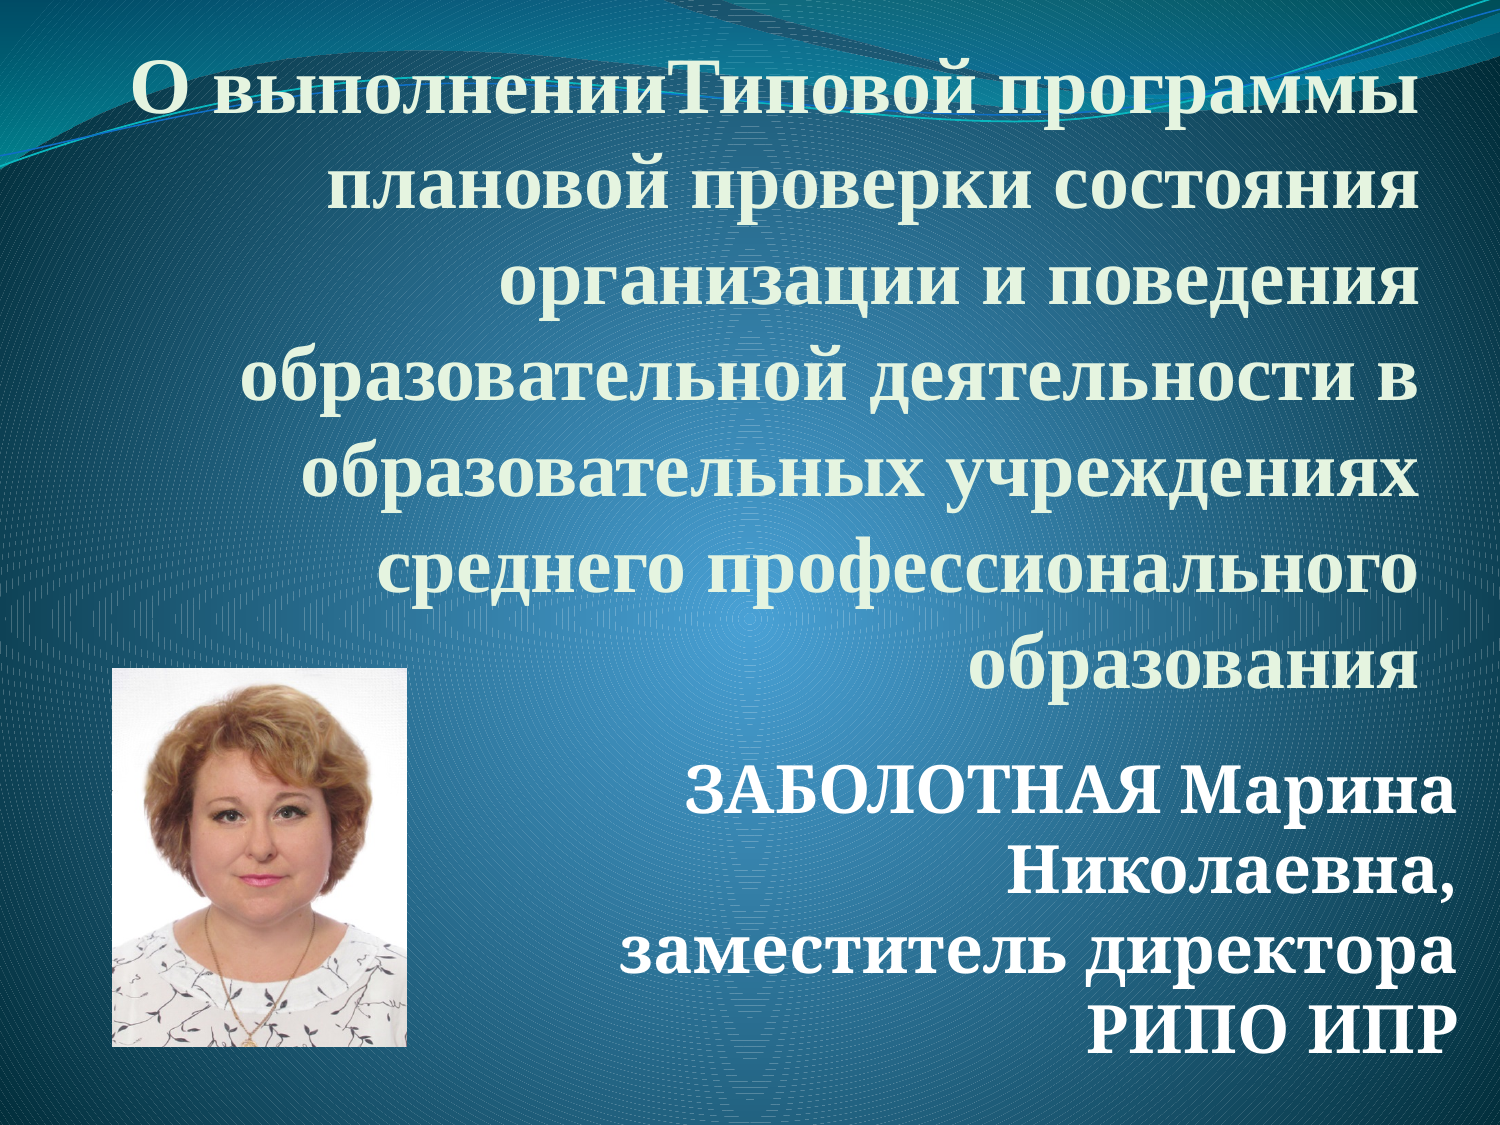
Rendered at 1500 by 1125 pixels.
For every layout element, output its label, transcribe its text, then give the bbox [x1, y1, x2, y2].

subtitle ЗАБОЛОТНАЯ Марина Николаевна, заместитель директора РИПО ИПР [572, 739, 1470, 1024]
picture [111, 668, 407, 1048]
title О выполненииТиповой программы плановой проверки состояния организации и поведения образовательной деятельности в образовательных учреждениях среднего профессионального образования [112, 30, 1424, 705]
